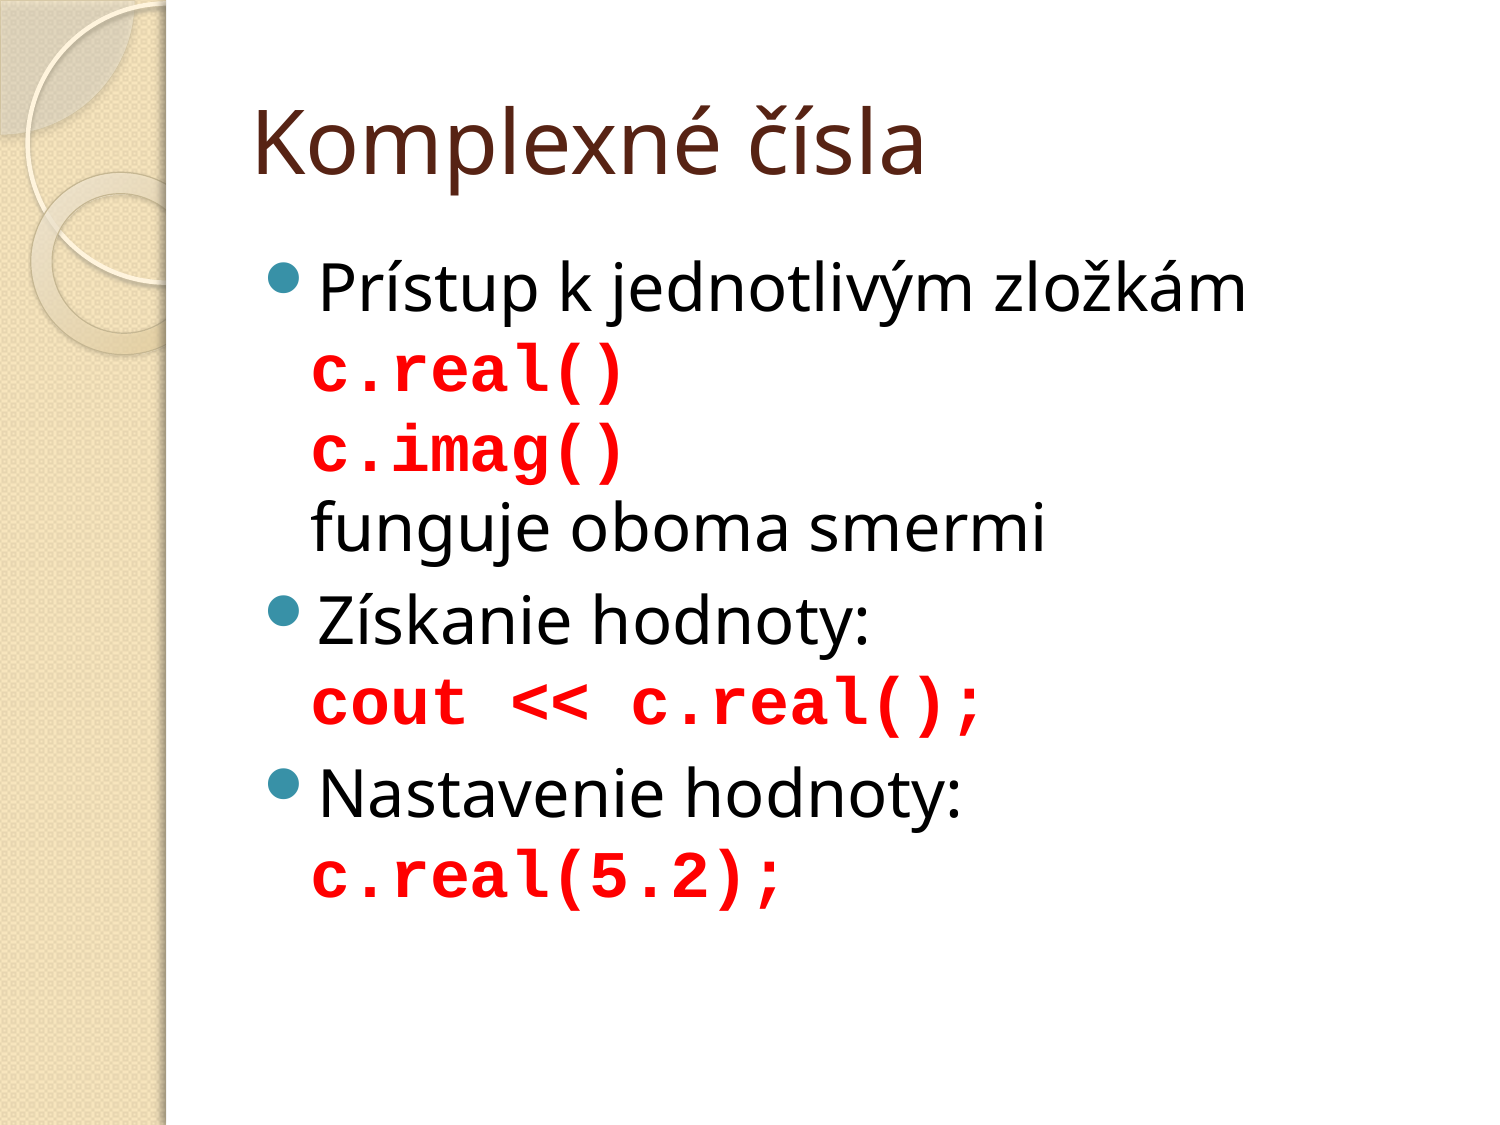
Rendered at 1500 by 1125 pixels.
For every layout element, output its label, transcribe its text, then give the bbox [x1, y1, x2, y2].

title Komplexné čísla [235, 45, 1466, 233]
list Prístup k jednotlivým zložkám c.real() c.imag() funguje oboma smermi Získanie hodnoty: cout << c.real(); Nastavenie hodnoty: c.real(5.2); [235, 237, 1466, 1125]
